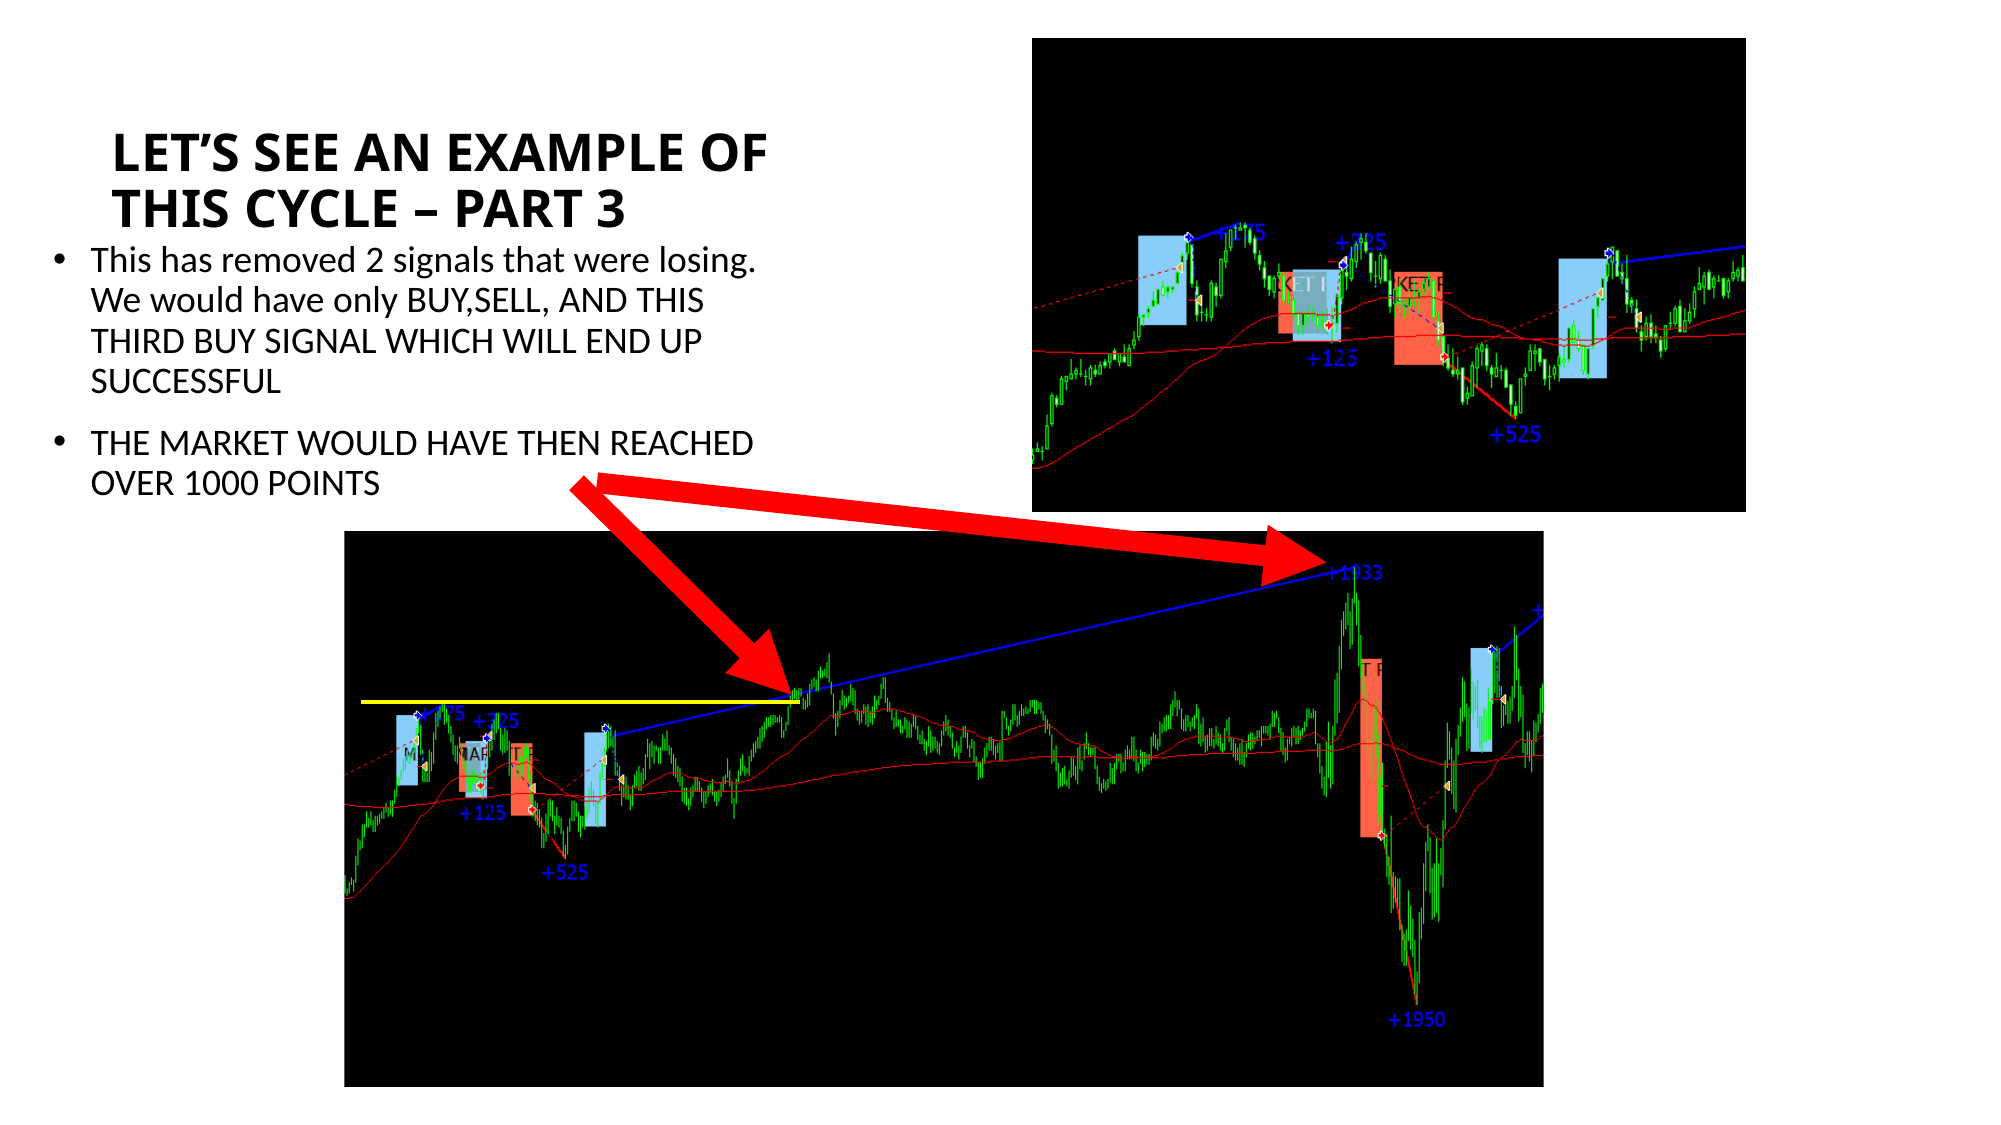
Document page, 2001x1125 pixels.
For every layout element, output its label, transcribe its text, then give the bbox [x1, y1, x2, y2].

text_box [596, 482, 1327, 563]
picture [1032, 37, 1746, 512]
picture [344, 531, 1544, 1087]
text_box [576, 482, 792, 695]
title LET’S SEE AN EXAMPLE OF THIS CYCLE – PART 3 [96, 89, 845, 275]
list This has removed 2 signals that were losing. We would have only BUY,SELL, AND THIS THIRD BUY SIGNAL WHICH WILL END UP SUCCESSFUL THE MARKET WOULD HAVE THEN REACHED OVER 1000 POINTS [38, 170, 786, 574]
